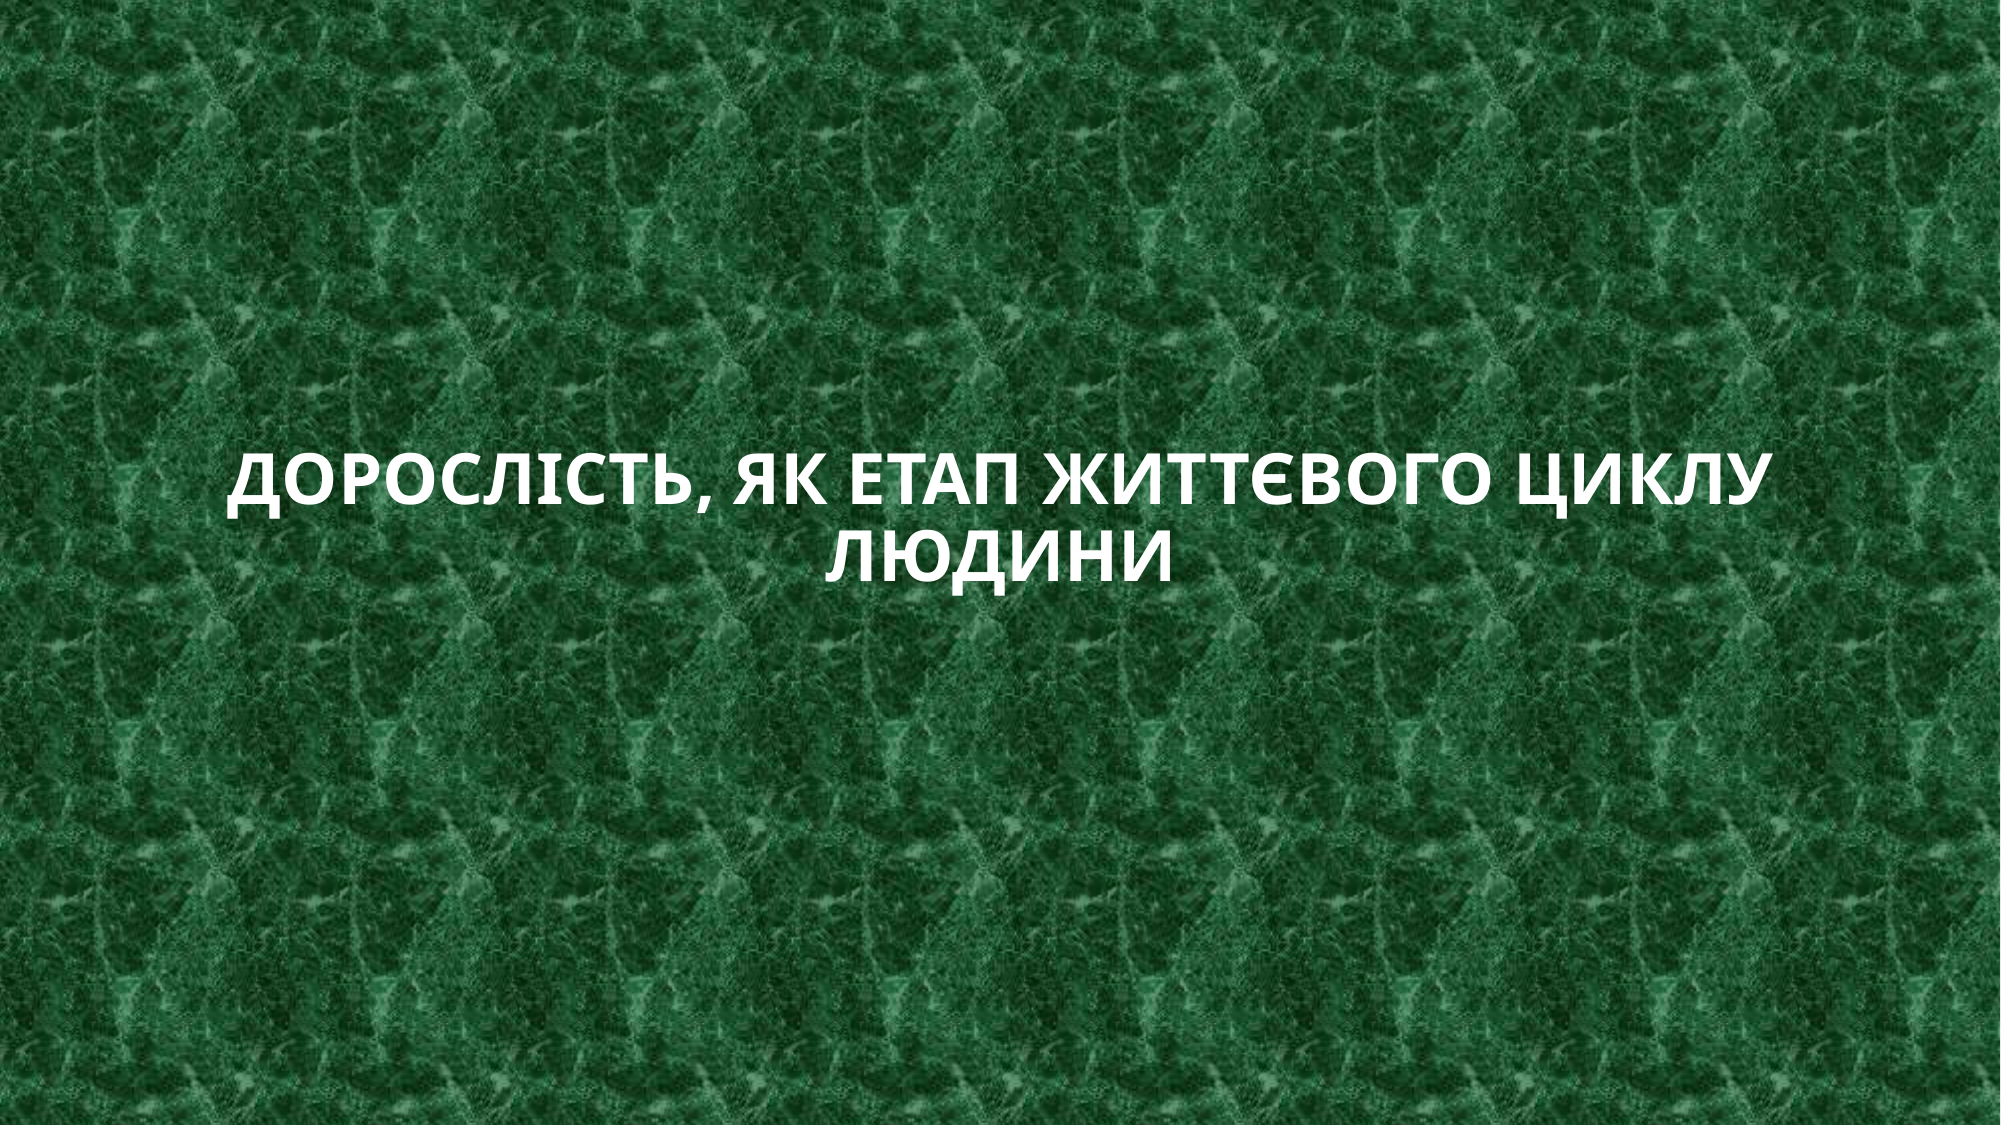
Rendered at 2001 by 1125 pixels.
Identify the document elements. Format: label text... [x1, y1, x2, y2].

picture [0, 0, 2001, 1125]
title Дорослість, як етап життєвого циклу людини [154, 99, 1849, 1025]
